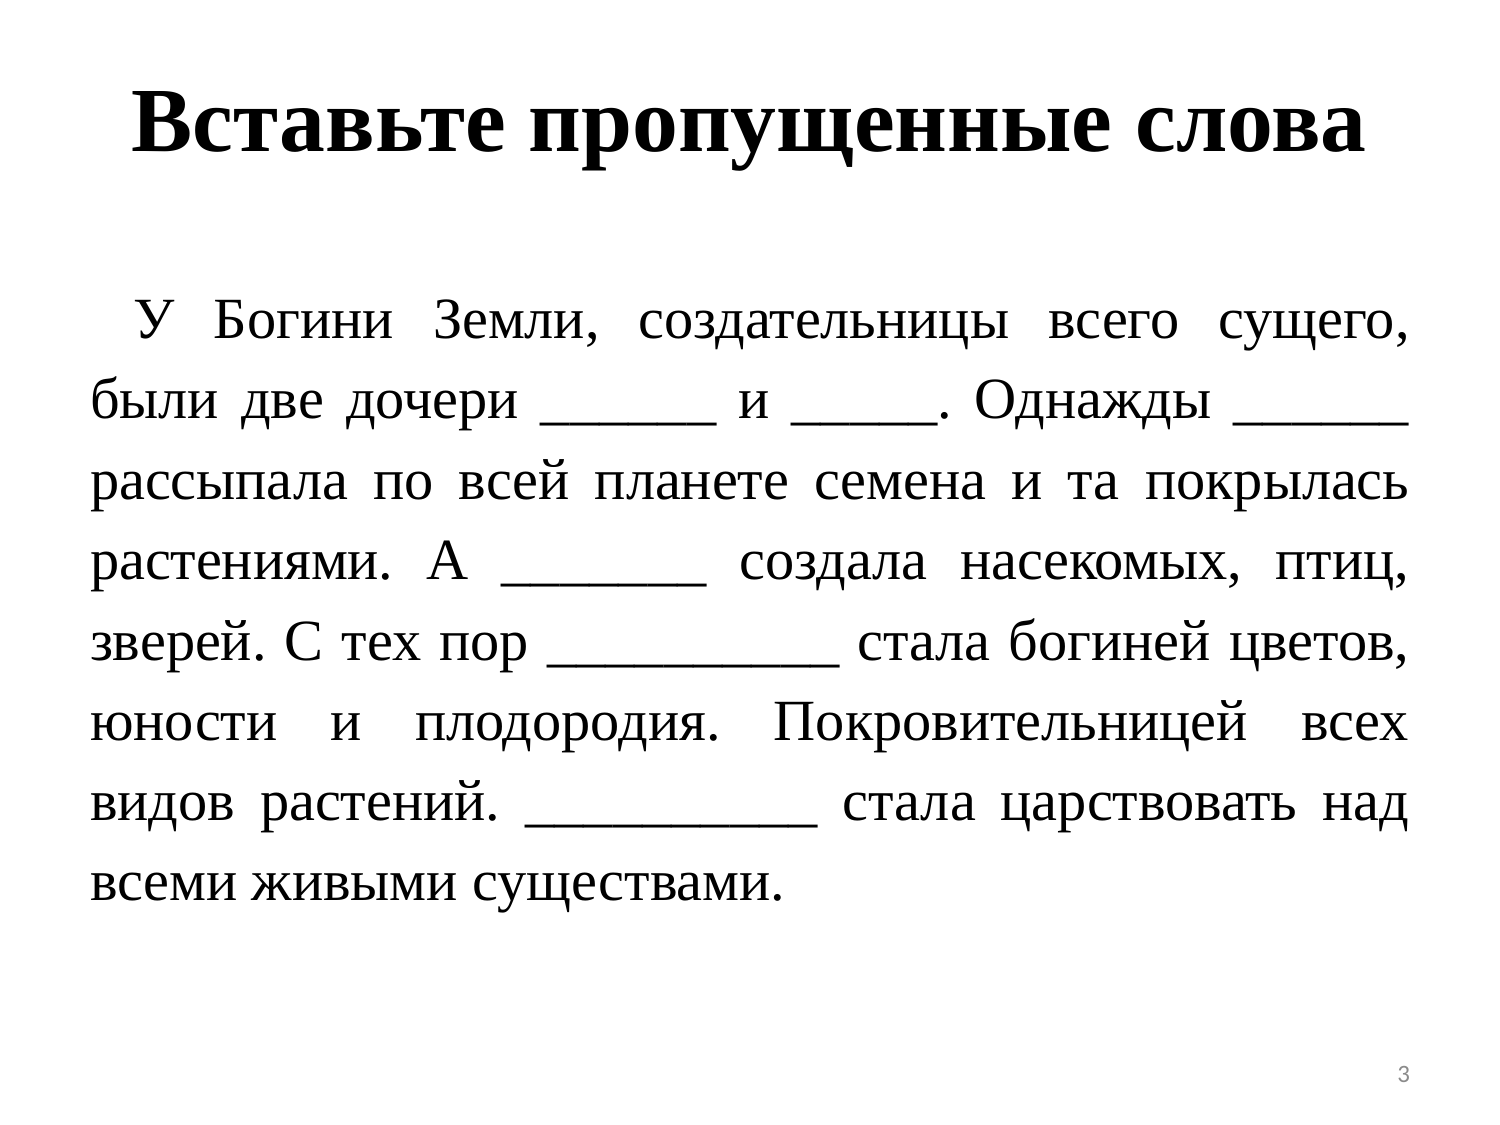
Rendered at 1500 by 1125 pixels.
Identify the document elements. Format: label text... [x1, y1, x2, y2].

title Вставьте пропущенные слова [75, 45, 1425, 185]
slide_number 3 [1074, 1042, 1425, 1103]
list У Богини Земли, создательницы всего сущего, были две дочери ______ и _____. Однажды ______ рассыпала по всей планете семена и та покрылась растениями. А _______ создала насекомых, птиц, зверей. С тех пор __________ стала богиней цветов, юности и плодородия. Покровительницей всех видов растений. __________ стала царствовать над всеми живыми существами. [75, 262, 1425, 1005]
